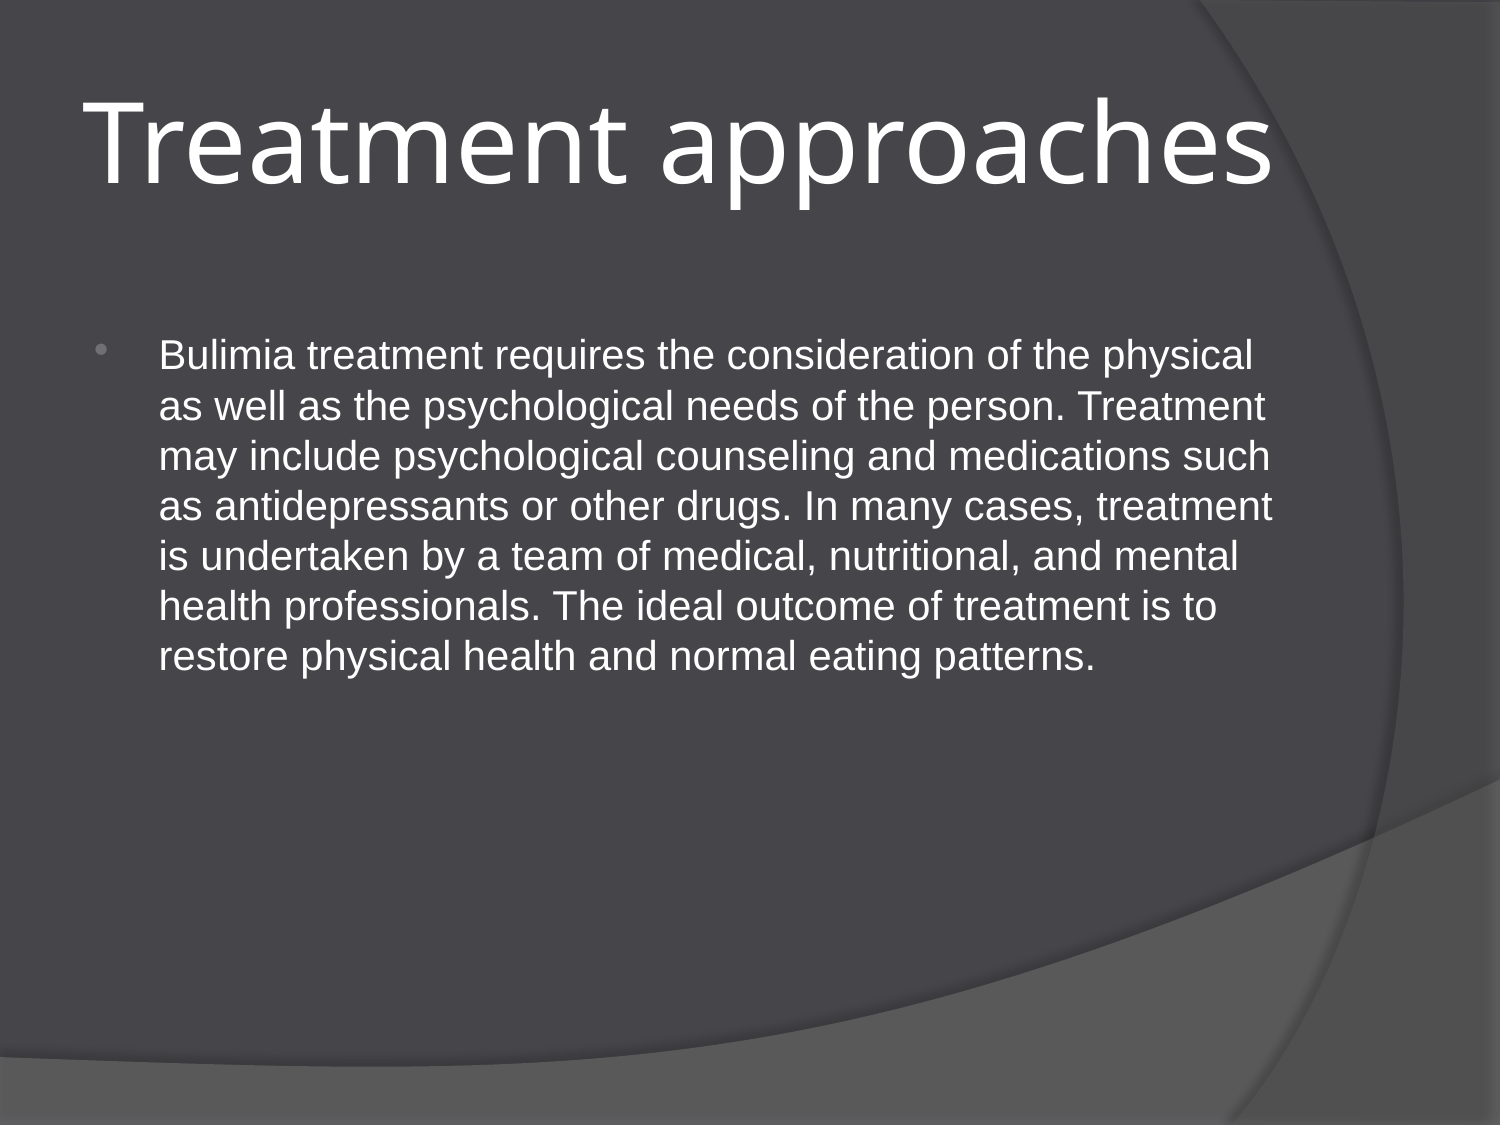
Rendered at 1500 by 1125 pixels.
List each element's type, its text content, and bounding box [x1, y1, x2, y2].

title Treatment approaches [75, 45, 1300, 233]
list Bulimia treatment requires the consideration of the physical as well as the psychological needs of the person. Treatment may include psychological counseling and medications such as antidepressants or other drugs. In many cases, treatment is undertaken by a team of medical, nutritional, and mental health professionals. The ideal outcome of treatment is to restore physical health and normal eating patterns. [75, 262, 1300, 1005]
